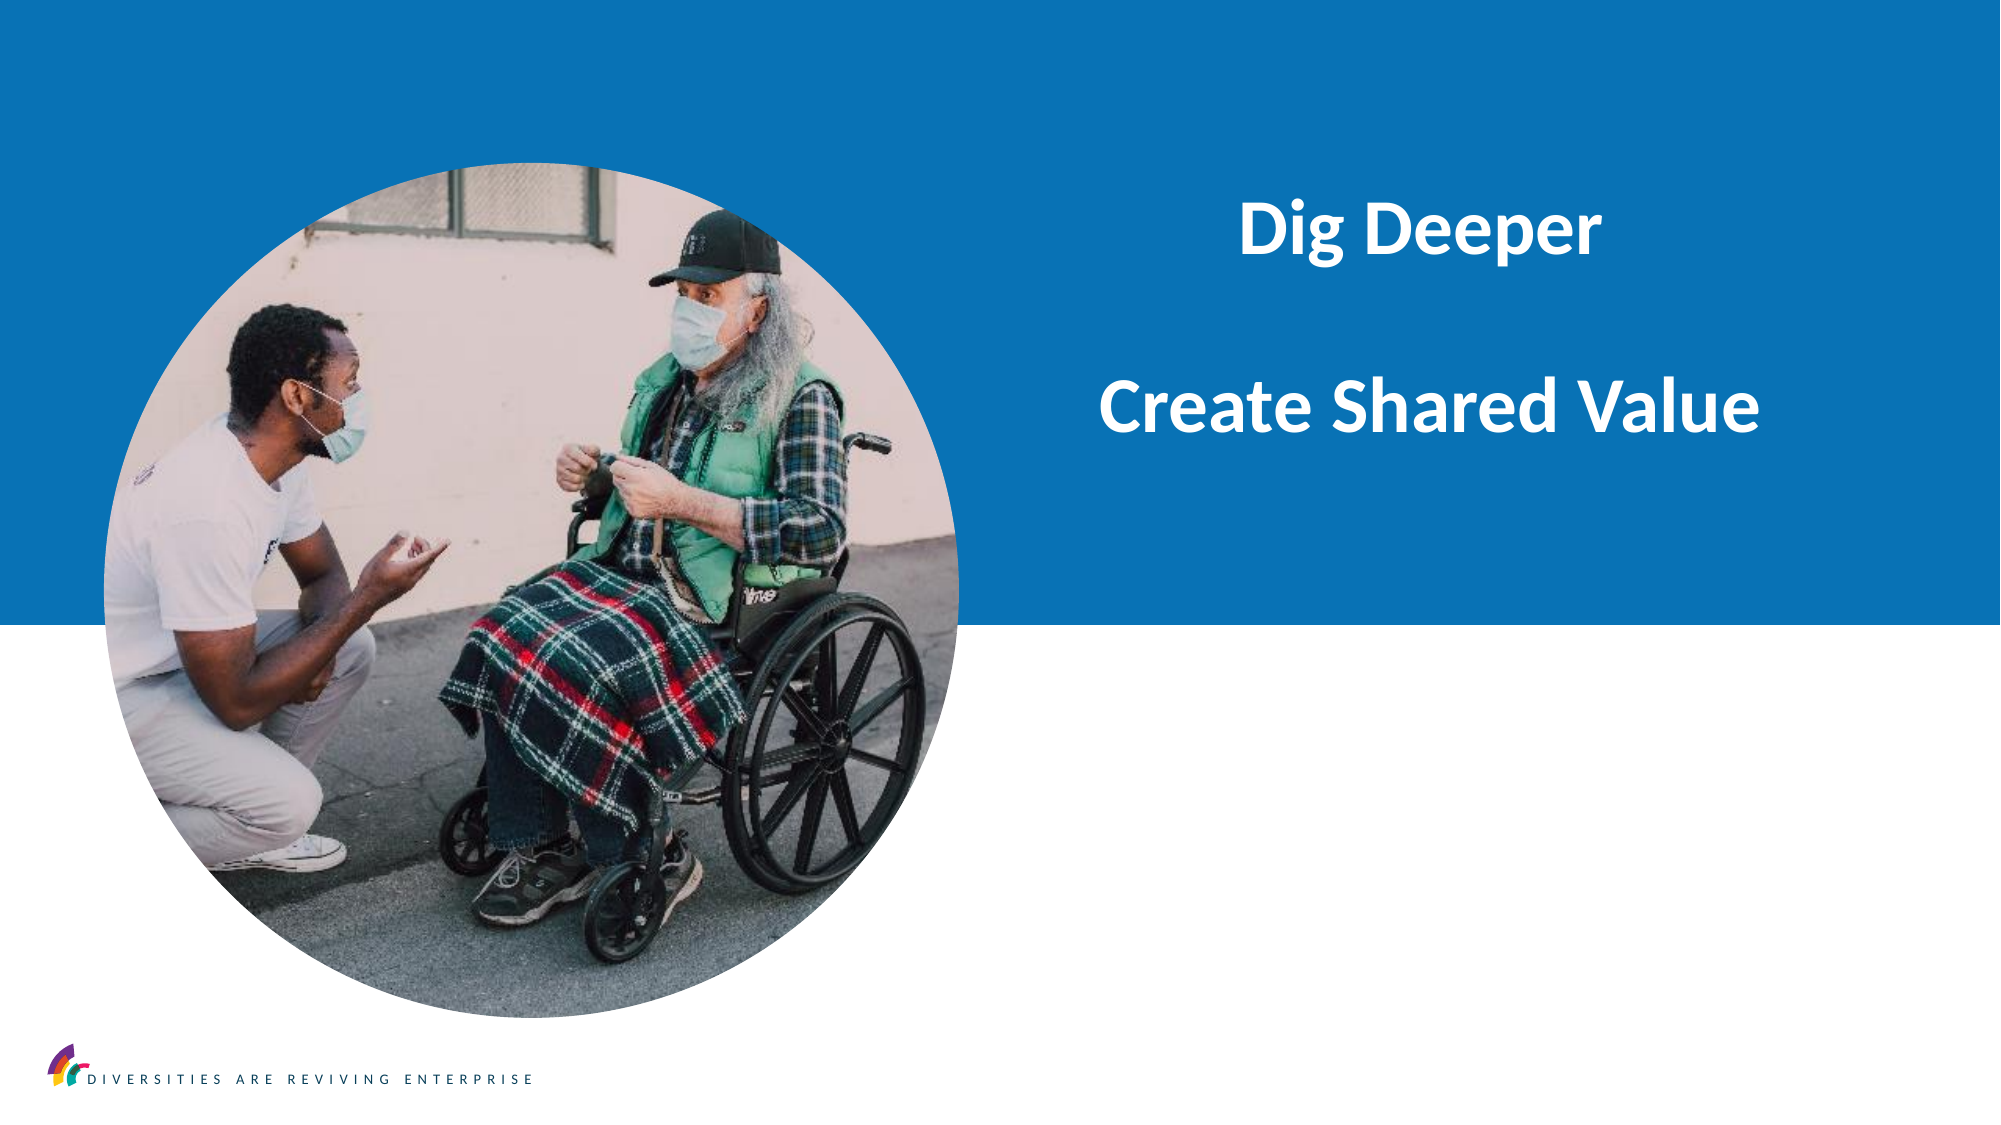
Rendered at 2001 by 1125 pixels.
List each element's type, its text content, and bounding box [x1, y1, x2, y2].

list Create Shared Value [959, 357, 1907, 423]
picture [103, 162, 959, 1018]
list Dig Deeper [907, 151, 1954, 307]
